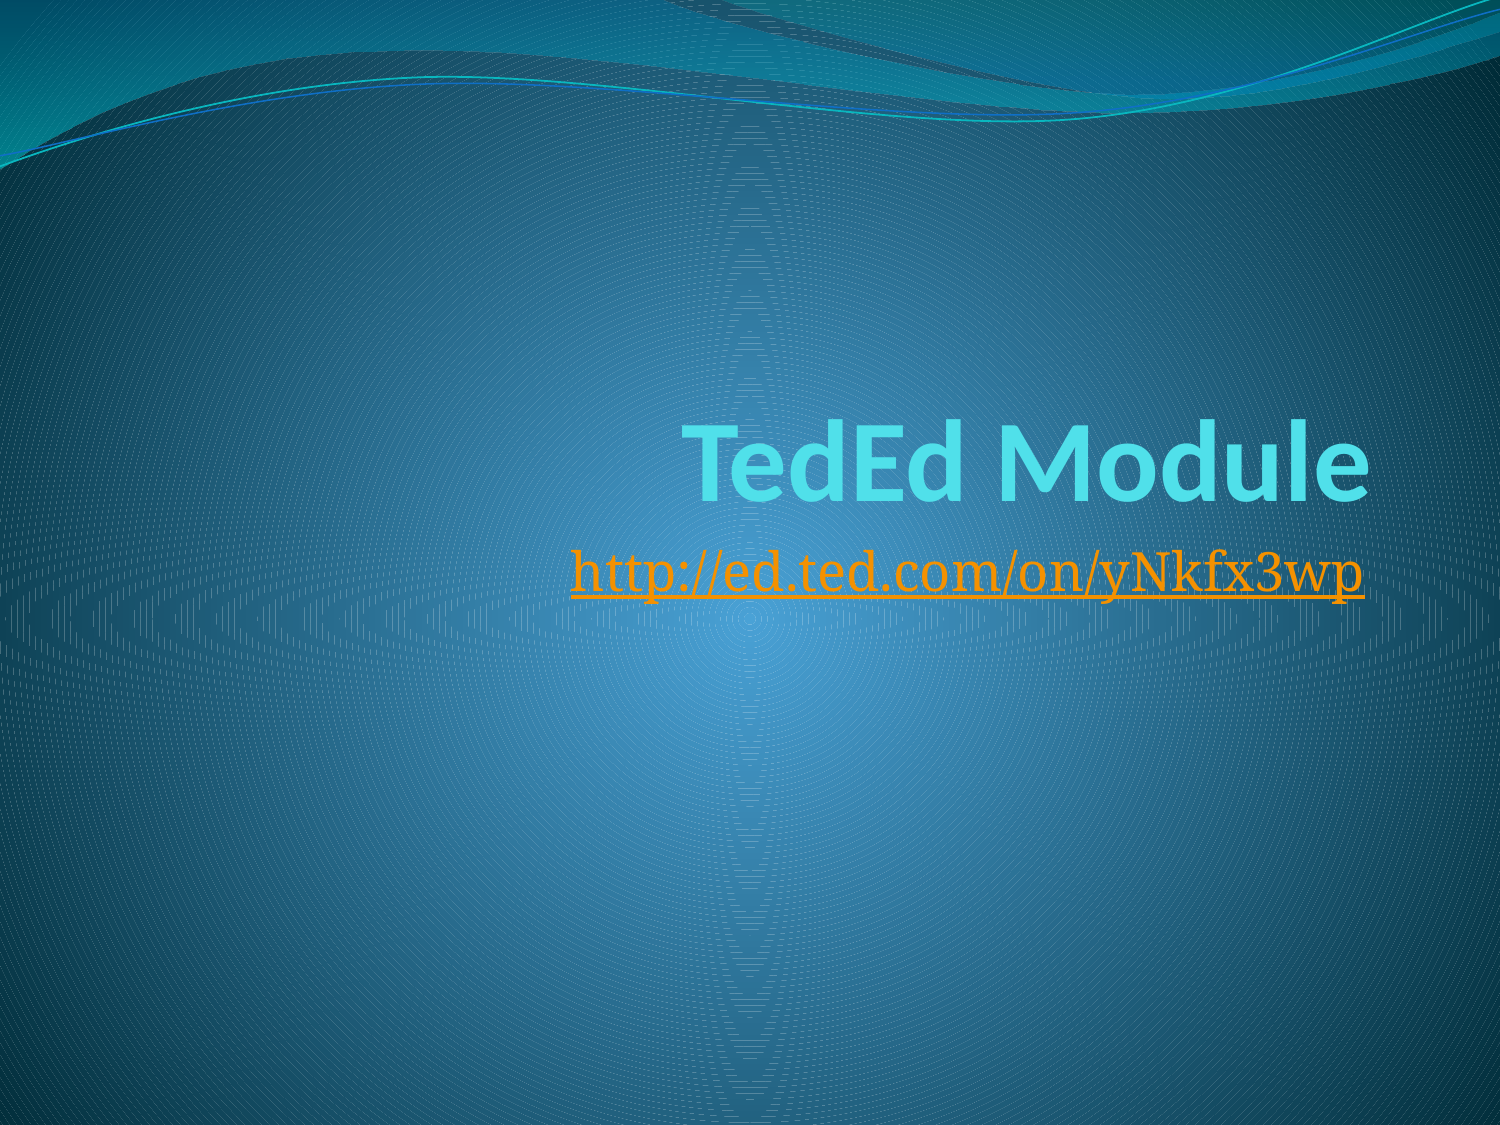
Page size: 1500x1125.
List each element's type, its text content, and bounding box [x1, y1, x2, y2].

subtitle http://ed.ted.com/on/yNkfx3wp [87, 529, 1376, 818]
title TedEd Module [87, 224, 1376, 525]
